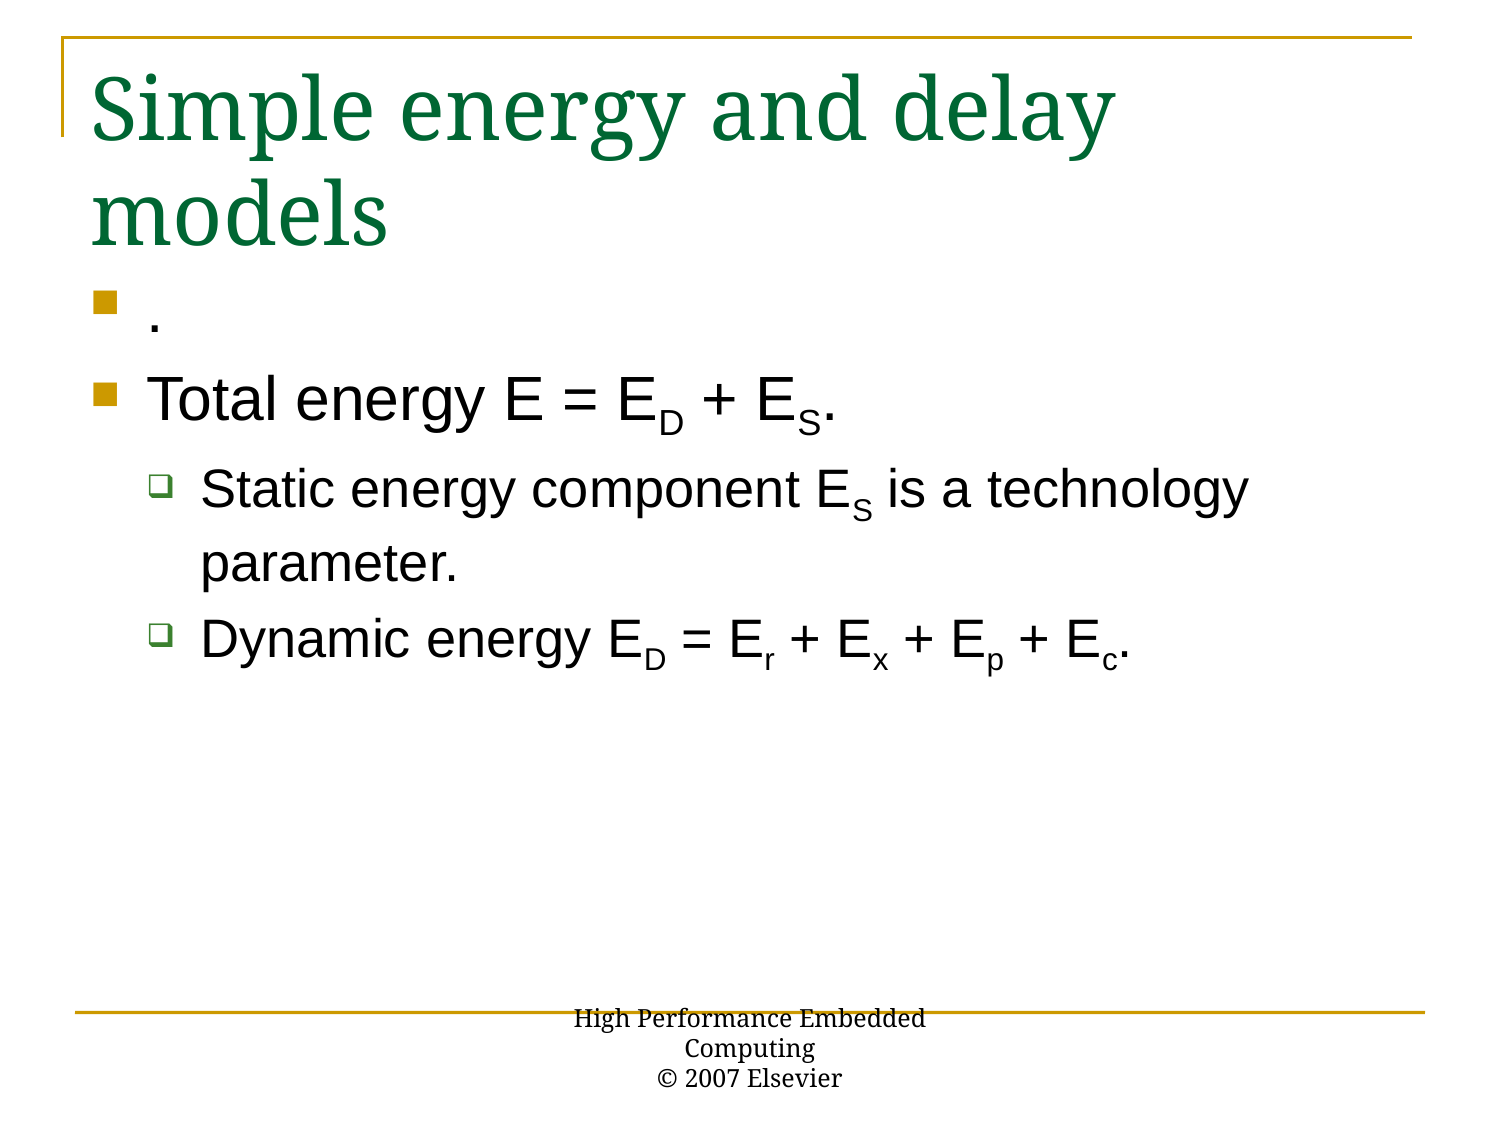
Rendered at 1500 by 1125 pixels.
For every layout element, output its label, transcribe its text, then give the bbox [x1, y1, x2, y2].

footer High Performance Embedded Computing © 2007 Elsevier [512, 1025, 988, 1100]
title Simple energy and delay models [75, 45, 1425, 233]
